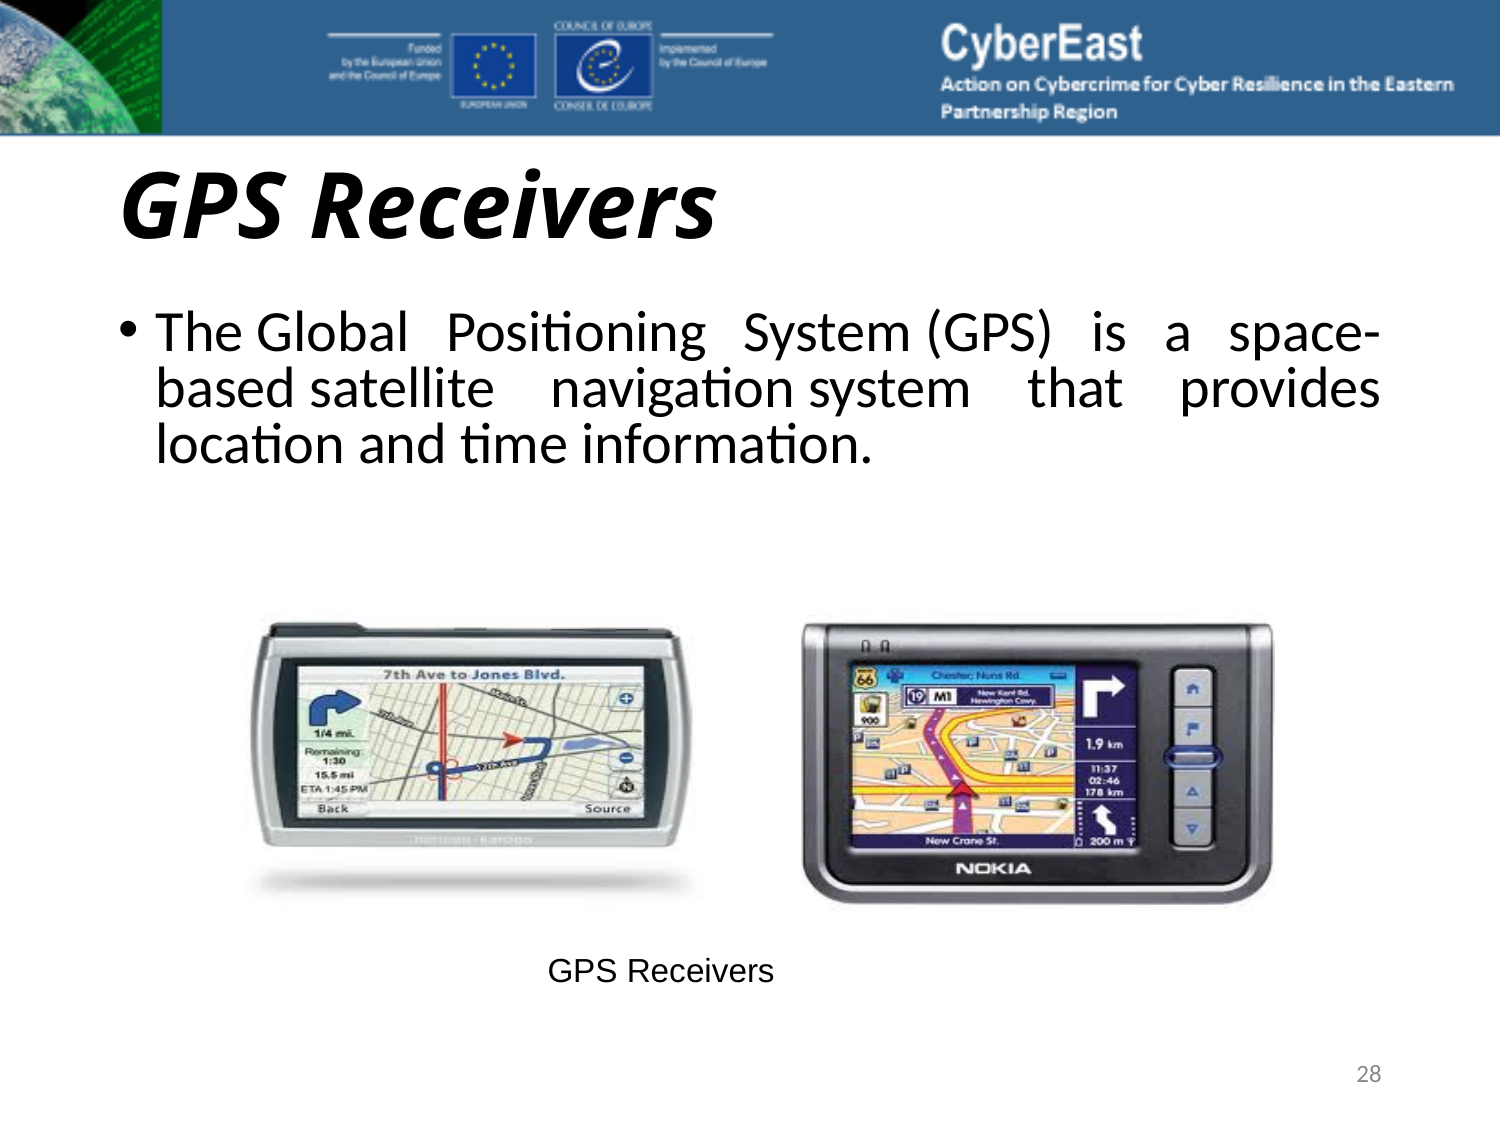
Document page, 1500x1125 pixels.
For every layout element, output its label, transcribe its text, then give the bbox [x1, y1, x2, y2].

slide_number 28 [1059, 1042, 1397, 1103]
picture [0, 0, 1500, 1125]
text_box GPS Receivers [532, 941, 881, 996]
title GPS Receivers [103, 100, 1397, 299]
list The Global Positioning System (GPS) is a space-based satellite navigation system that provides location and time information. [103, 299, 1397, 1014]
